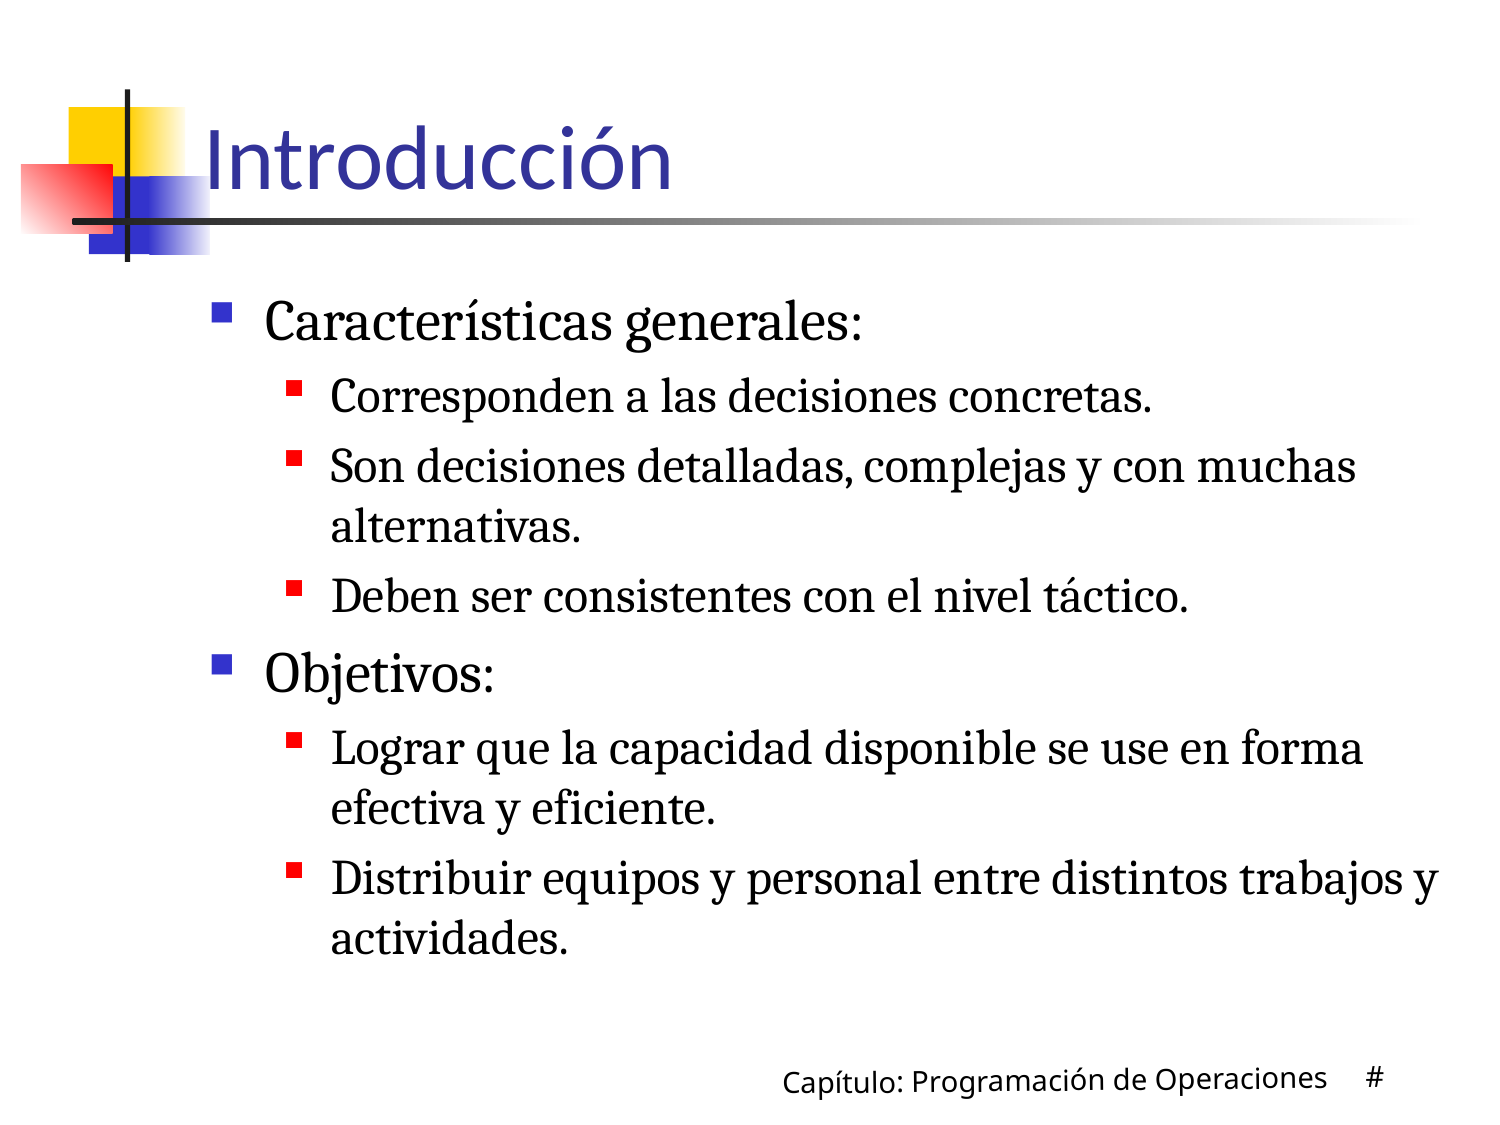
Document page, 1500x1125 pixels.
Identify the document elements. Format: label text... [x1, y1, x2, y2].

list Características generales: Corresponden a las decisiones concretas. Son decisiones detalladas, complejas y con muchas alternativas. Deben ser consistentes con el nivel táctico. Objetivos: Lograr que la capacidad disponible se use en forma efectiva y eficiente. Distribuir equipos y personal entre distintos trabajos y actividades. [193, 274, 1470, 1007]
footer Capítulo: Programación de Operaciones # [757, 1024, 1410, 1109]
title Introducción [188, 27, 1468, 216]
